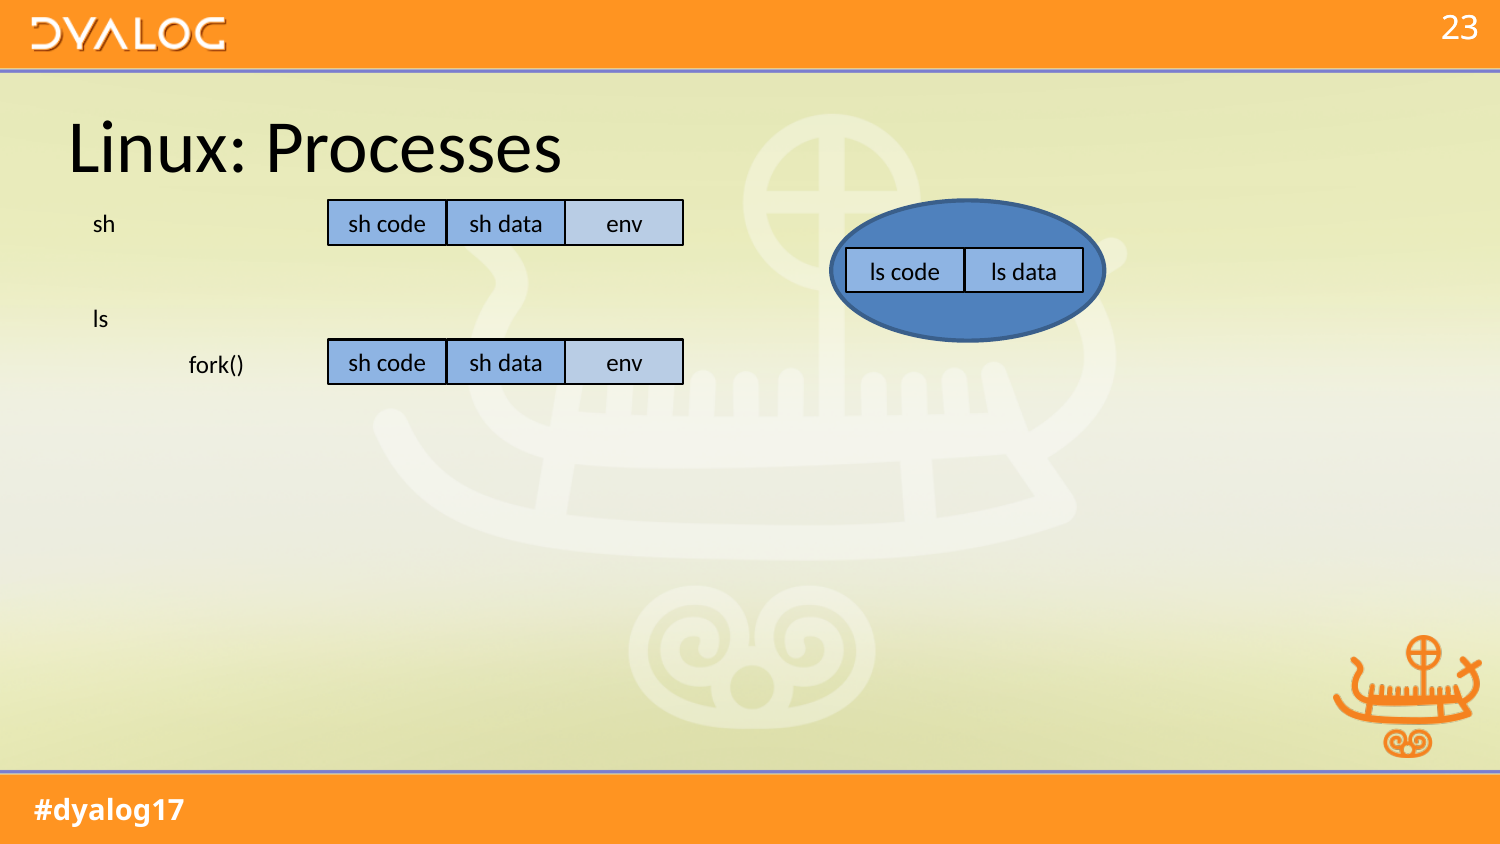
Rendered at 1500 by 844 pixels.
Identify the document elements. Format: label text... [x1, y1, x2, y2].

text_box fork() [174, 340, 271, 386]
text_box ls [78, 295, 138, 340]
text_box ls data [965, 247, 1084, 293]
picture [0, 0, 1500, 844]
text_box [829, 198, 1107, 343]
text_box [327, 339, 684, 386]
title Linux: Processes [53, 94, 1425, 192]
text_box sh [78, 200, 152, 246]
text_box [327, 200, 684, 246]
text_box ls code [845, 247, 964, 293]
